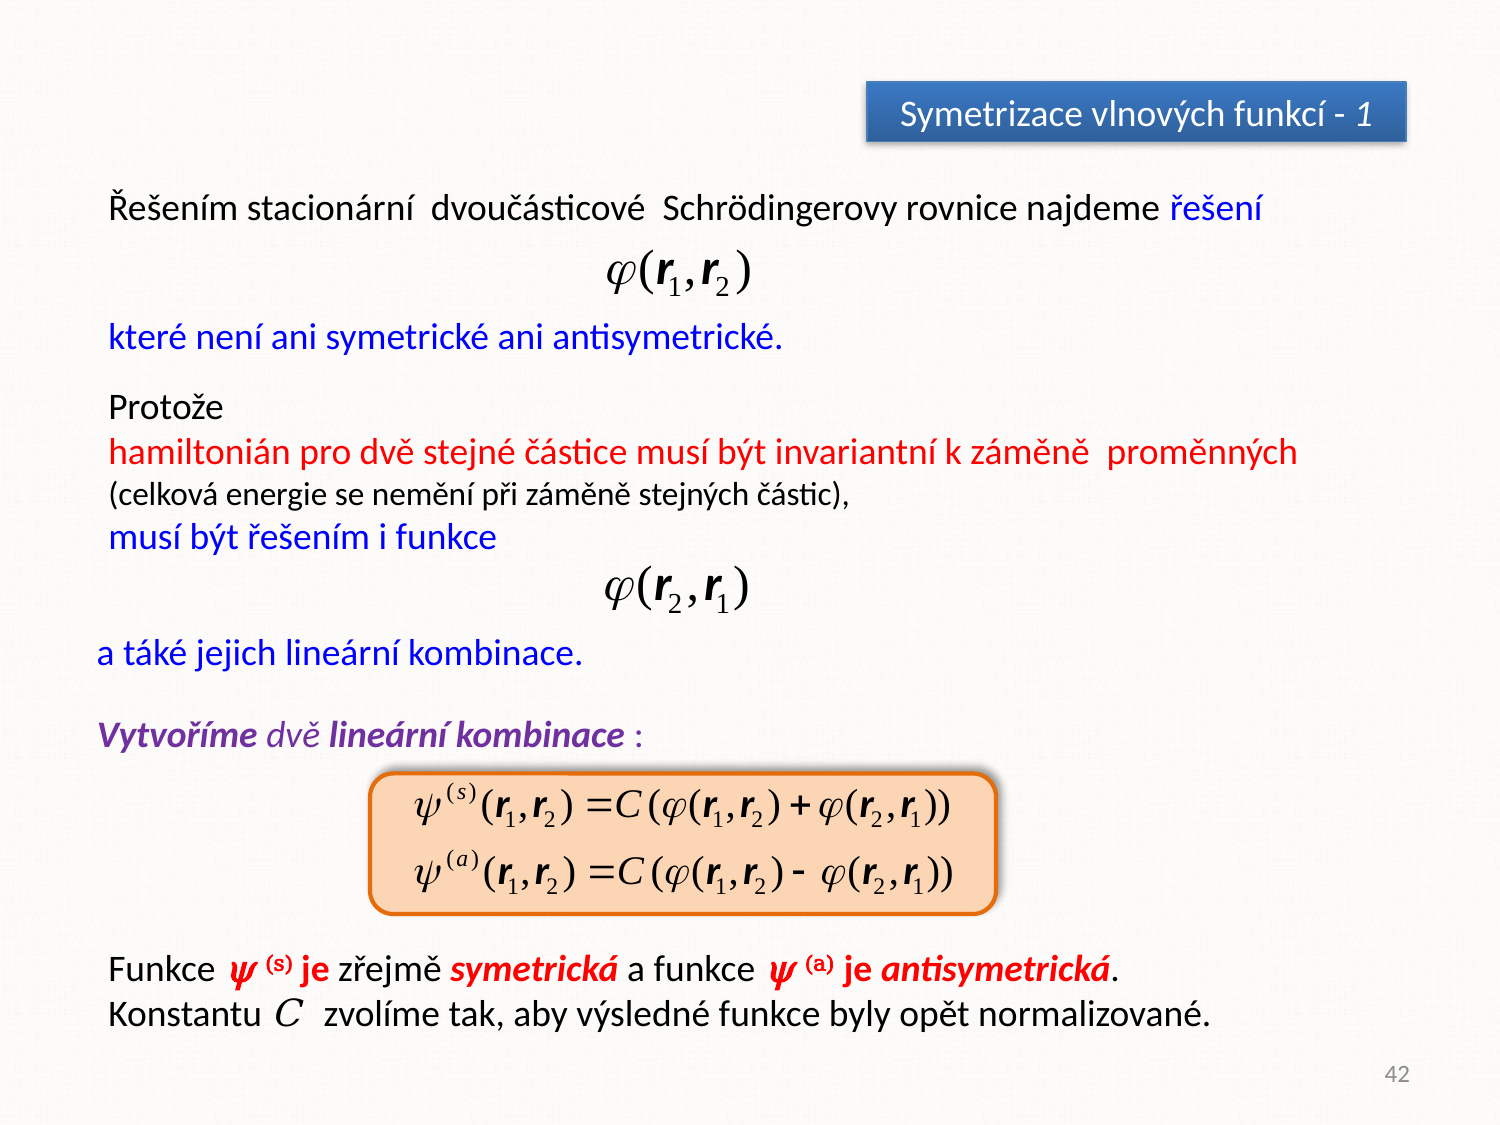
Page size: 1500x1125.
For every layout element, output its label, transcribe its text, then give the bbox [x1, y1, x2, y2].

slide_number 42 [1074, 1042, 1425, 1103]
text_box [93, 175, 1325, 366]
text_box Symetrizace vlnových funkcí - 1 [866, 81, 1407, 142]
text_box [81, 702, 1325, 1044]
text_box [81, 374, 1325, 682]
